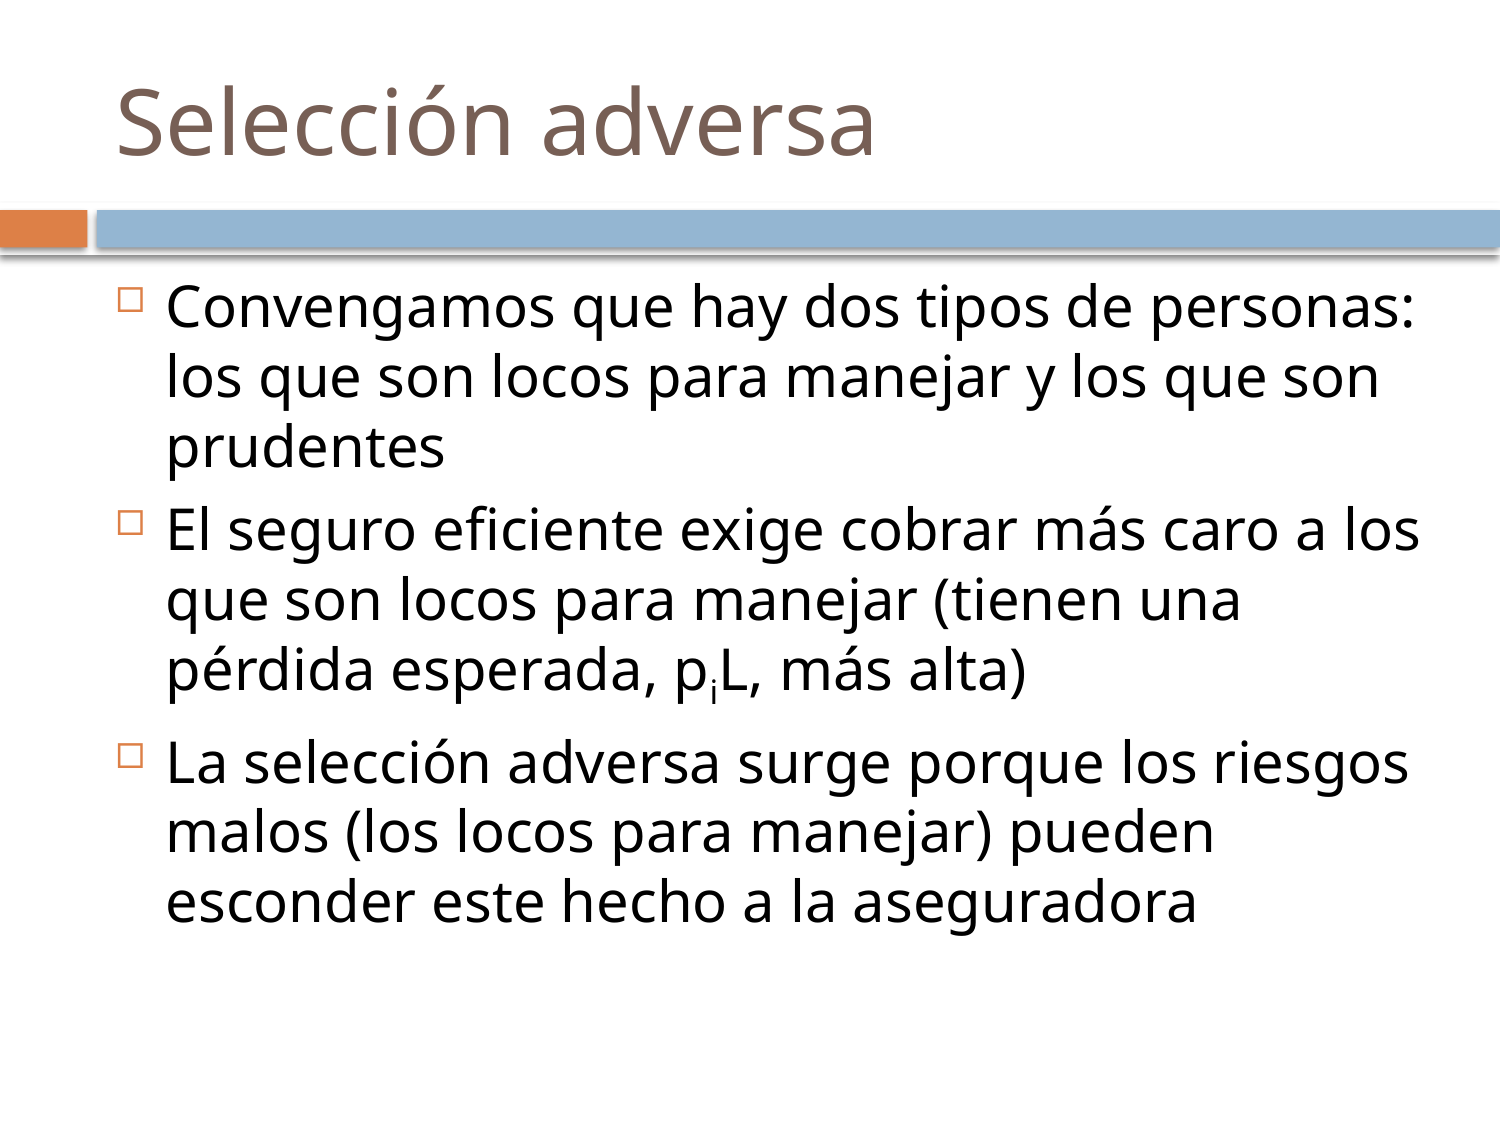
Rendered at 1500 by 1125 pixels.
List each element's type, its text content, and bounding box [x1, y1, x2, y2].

list Convengamos que hay dos tipos de personas: los que son locos para manejar y los que son prudentes El seguro eficiente exige cobrar más caro a los que son locos para manejar (tienen una pérdida esperada, piL, más alta) La selección adversa surge porque los riesgos malos (los locos para manejar) pueden esconder este hecho a la aseguradora [100, 262, 1438, 1000]
title Selección adversa [100, 37, 1438, 200]
